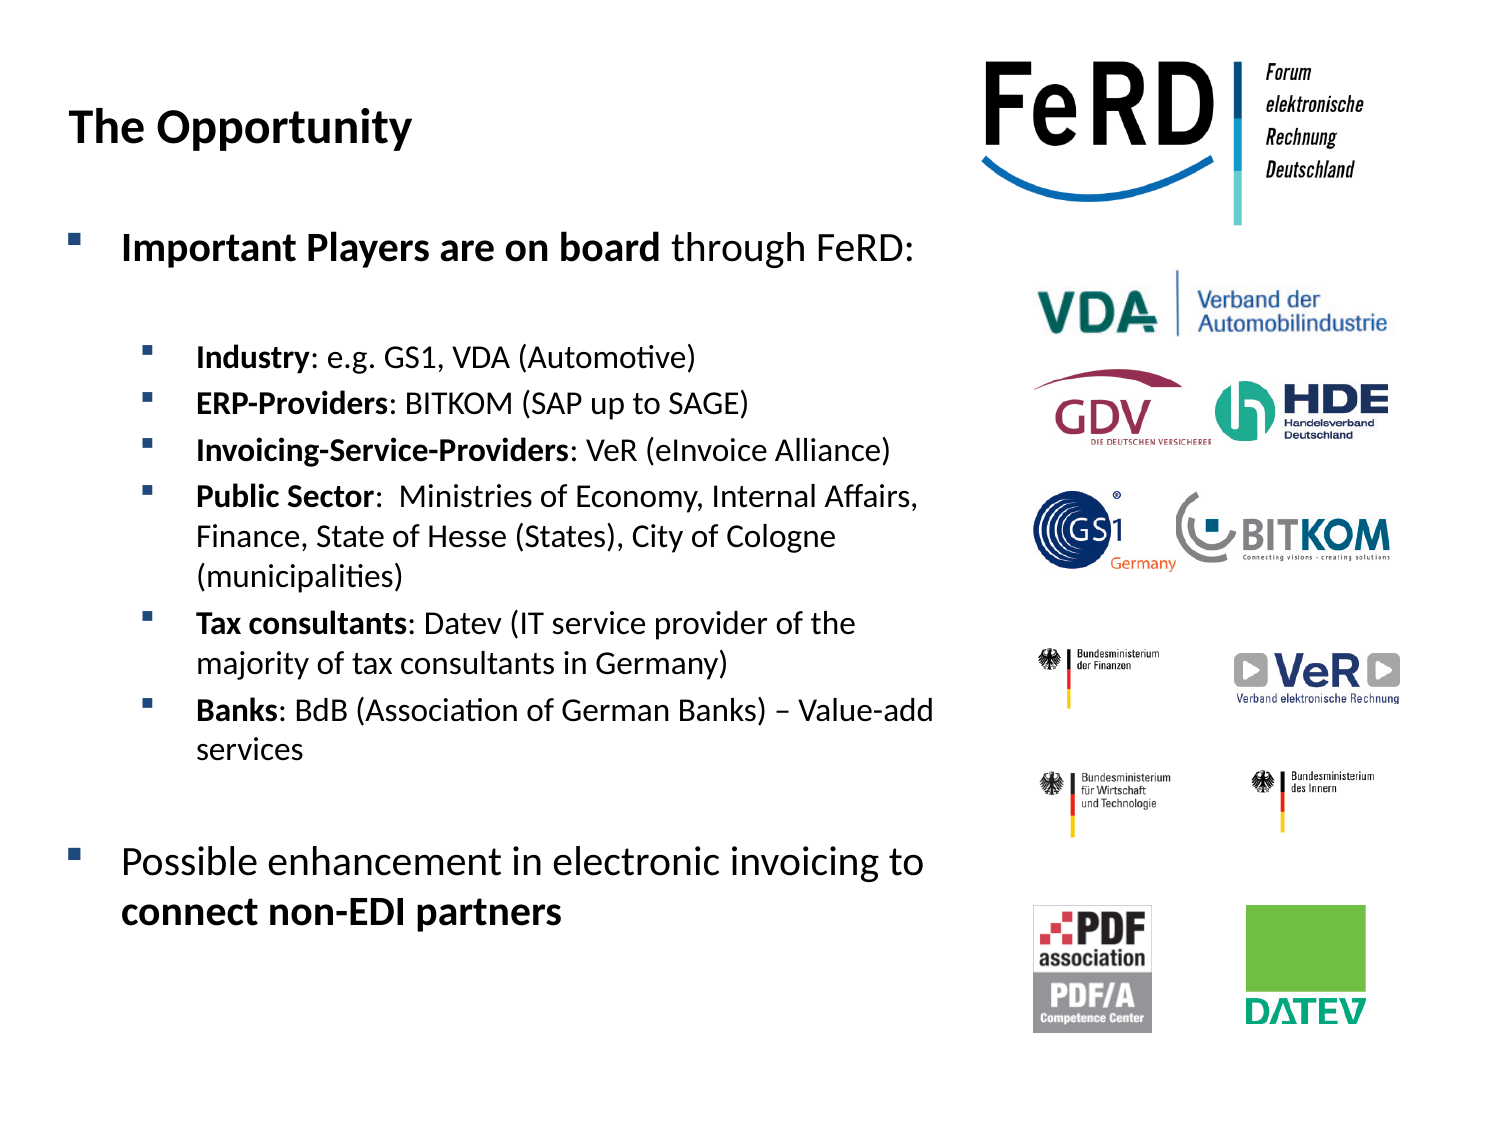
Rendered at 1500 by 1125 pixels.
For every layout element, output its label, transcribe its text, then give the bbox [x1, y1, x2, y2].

picture [1021, 629, 1188, 729]
picture [1033, 369, 1211, 445]
picture [1033, 491, 1390, 572]
picture [1021, 751, 1202, 858]
picture [962, 42, 1424, 232]
picture [1214, 380, 1389, 441]
picture [1033, 904, 1152, 1033]
title The Opportunity [53, 65, 1212, 182]
picture [1234, 653, 1400, 704]
picture [1245, 904, 1366, 1024]
picture [1033, 266, 1395, 339]
picture [1233, 751, 1403, 852]
text_box Important Players are on board through FeRD: Industry: e.g. GS1, VDA (Automotive) ERP-Providers: BITKOM (SAP up to SAGE) Invoicing-Service-Providers: VeR (eInvoice Alliance) Public Sector: Ministries of Economy, Internal Affairs, Finance, State of Hesse (States), City of Cologne (municipalities) Tax consultants: Datev (IT service provider of the majority of tax consultants in Germany) Banks: BdB (Association of German Banks) – Value-add services Possible enhancement in electronic invoicing to connect non-EDI partners [64, 219, 963, 1044]
